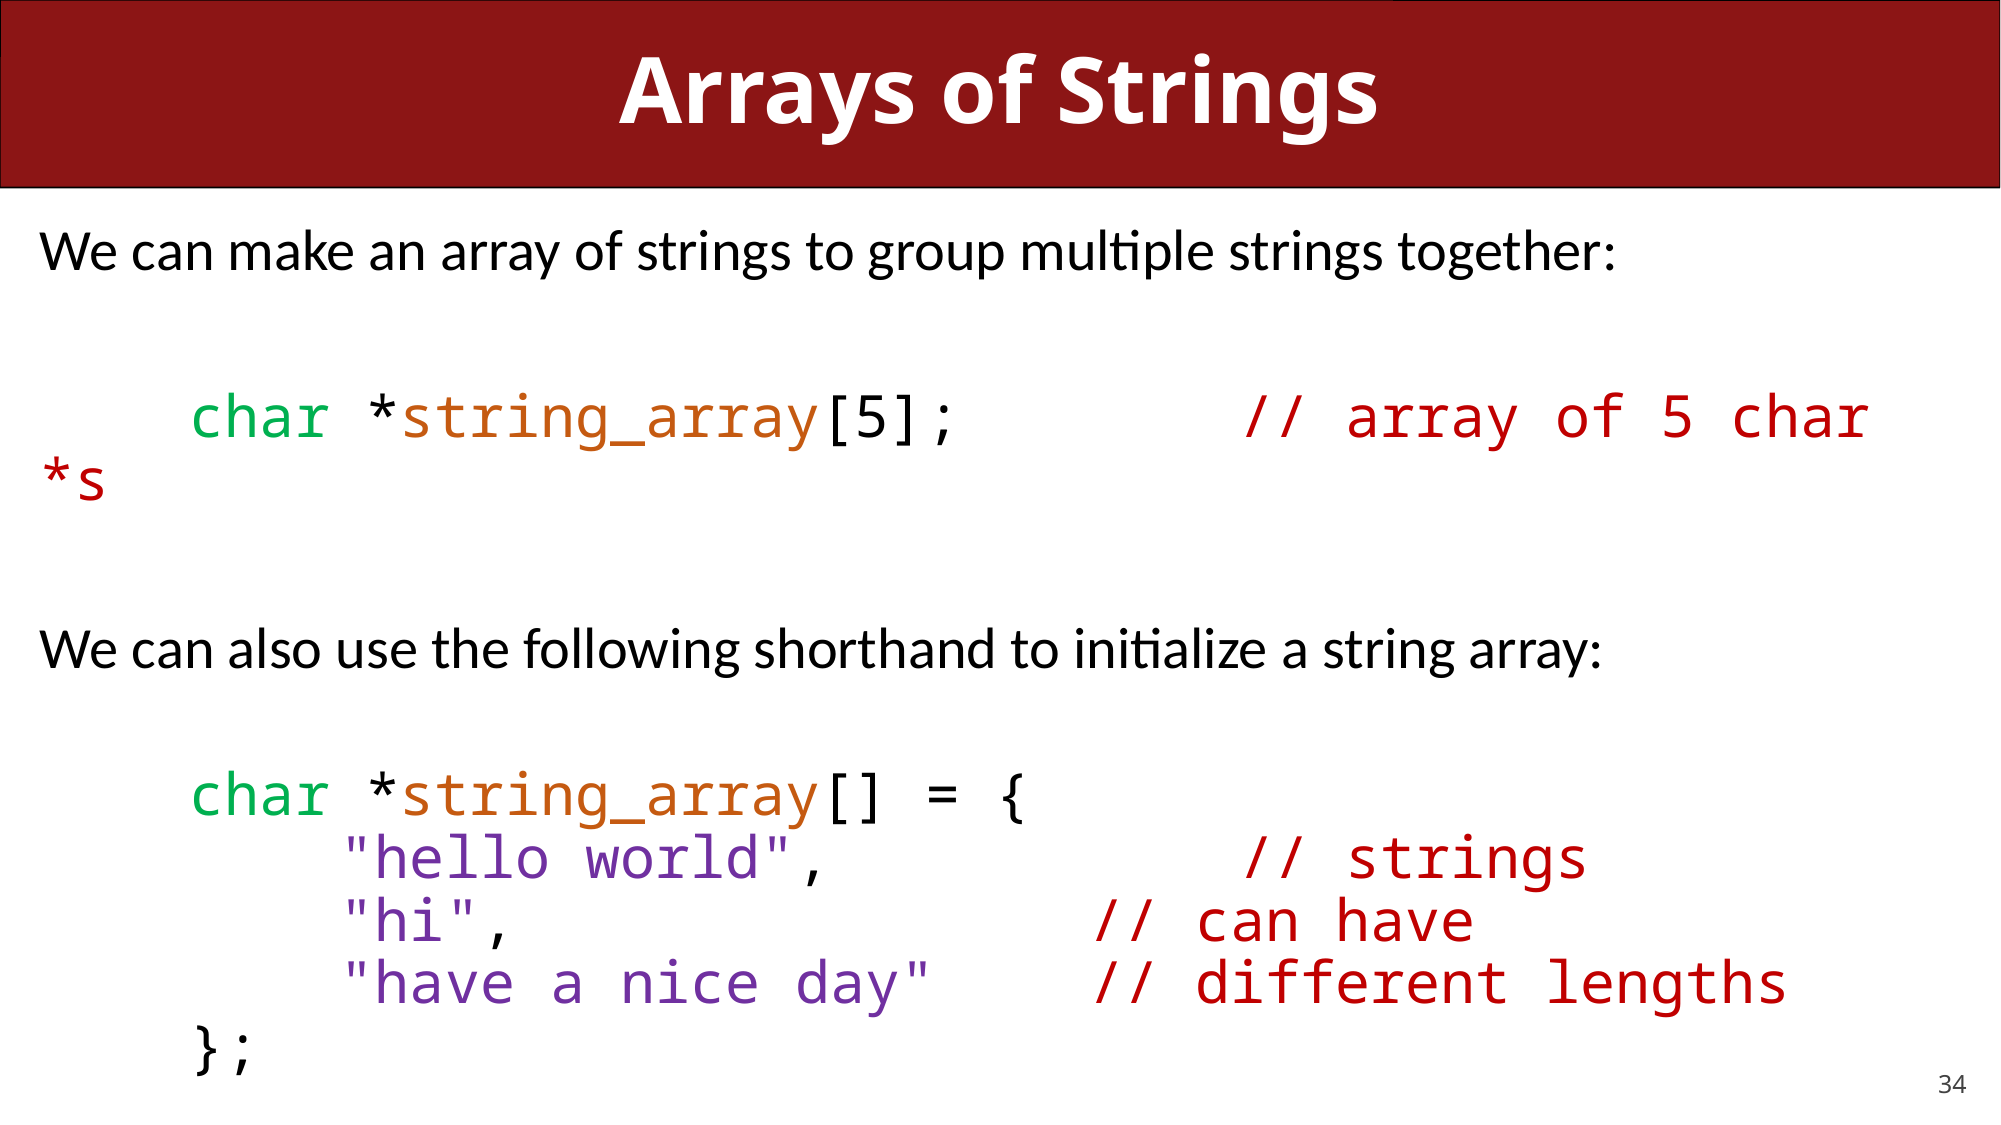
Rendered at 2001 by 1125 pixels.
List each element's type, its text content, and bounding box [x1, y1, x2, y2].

list We can make an array of strings to group multiple strings together: char *string_array[5]; // array of 5 char *s We can also use the following shorthand to initialize a string array: char *string_array[] = { "hello world", // strings "hi", // can have "have a nice day" // different lengths }; [24, 212, 1963, 1063]
title Arrays of Strings [75, 0, 1925, 188]
